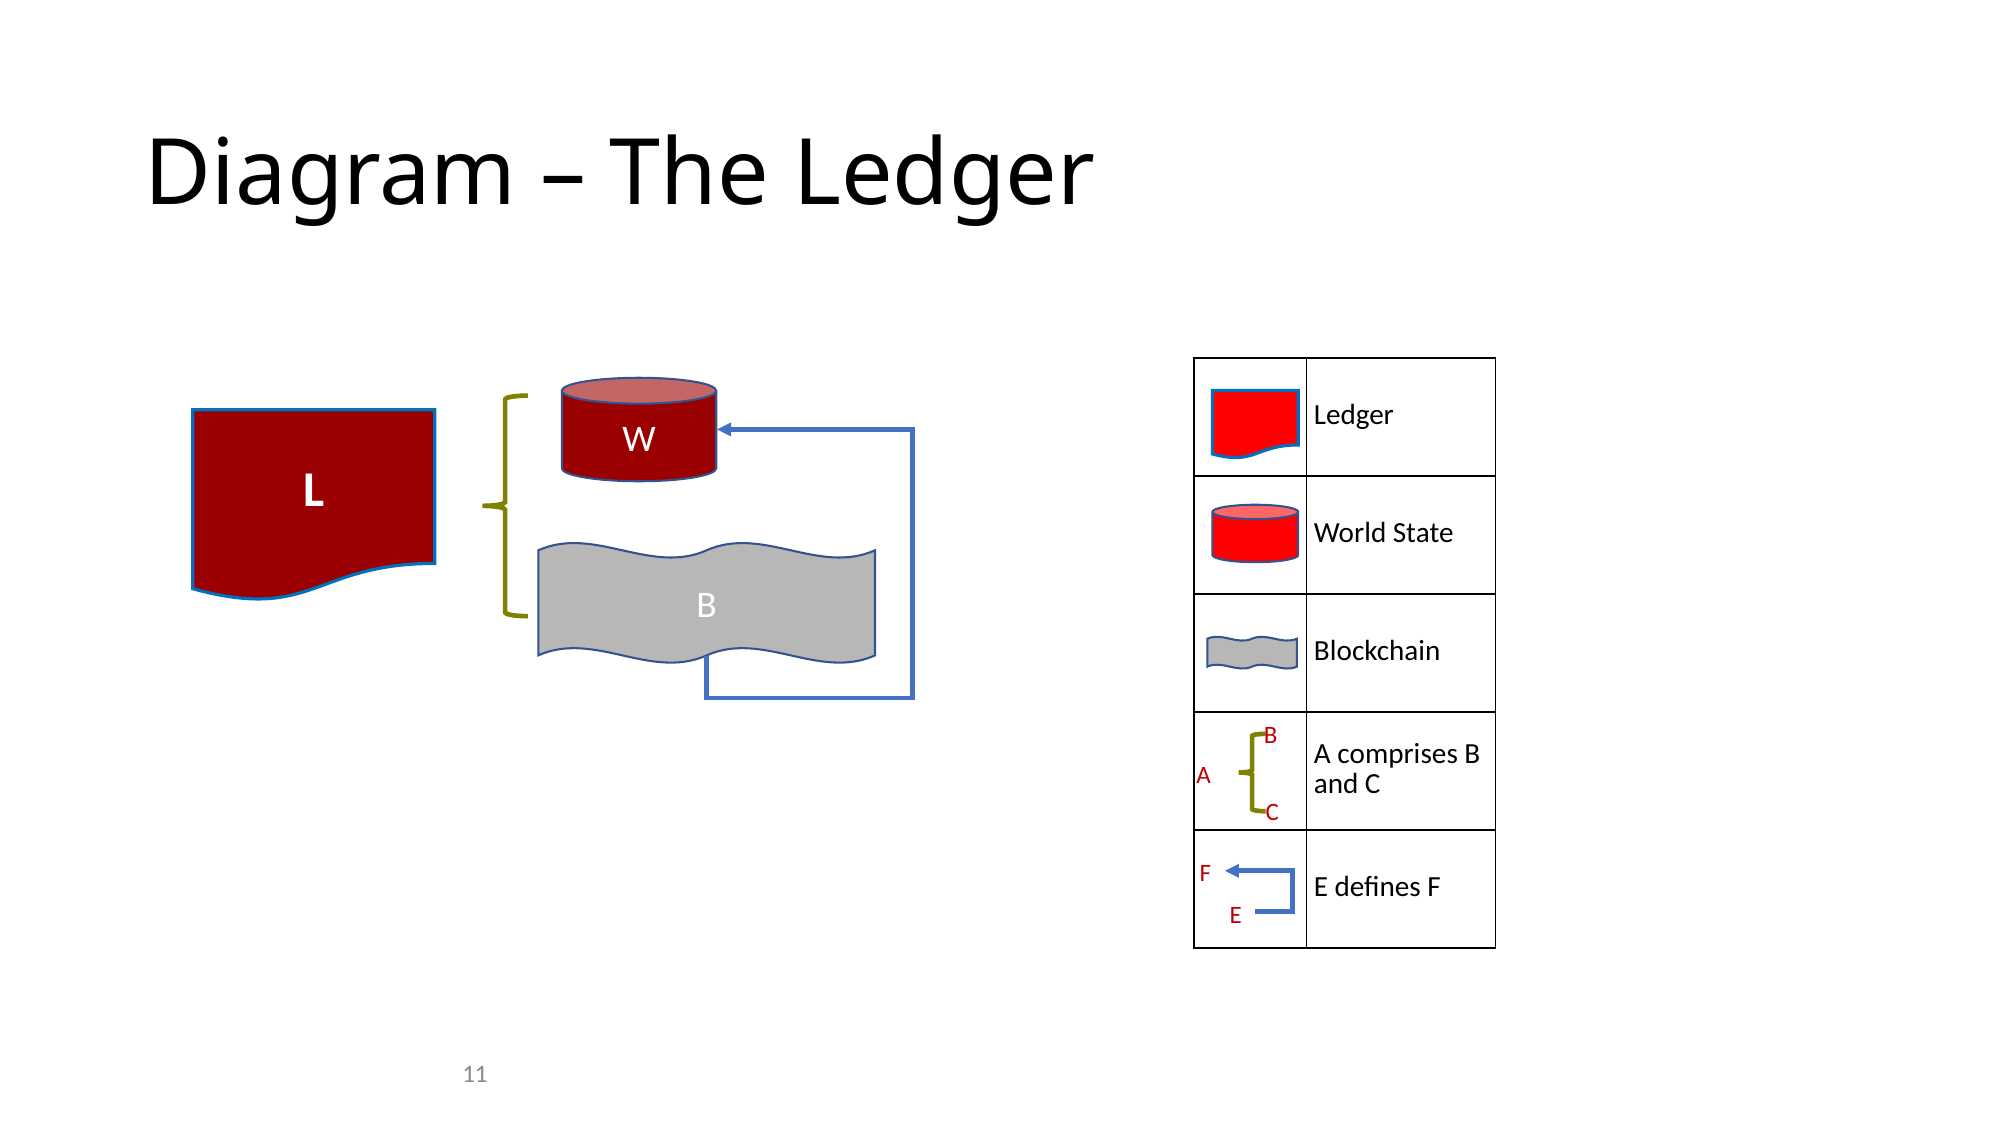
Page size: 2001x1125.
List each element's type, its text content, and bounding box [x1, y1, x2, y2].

text_box [1212, 390, 1299, 458]
text_box E [1222, 891, 1250, 936]
text_box [1207, 636, 1297, 669]
title Diagram – The Ledger [136, 65, 1863, 284]
text_box [1224, 864, 1294, 912]
text_box C [1258, 788, 1287, 833]
text_box [706, 423, 913, 699]
table_cell A comprises B and C [1307, 713, 1495, 829]
table_cell World State [1307, 477, 1495, 593]
table_cell [1195, 595, 1306, 711]
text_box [561, 377, 717, 482]
table_header [1195, 359, 1306, 475]
table_cell [1195, 713, 1258, 829]
text_box F [1192, 848, 1219, 894]
text_box [1238, 734, 1266, 811]
text_box A [1189, 750, 1219, 796]
table_cell E defines F [1307, 831, 1495, 947]
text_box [1212, 504, 1299, 563]
table_cell [1195, 477, 1306, 593]
table_cell Blockchain [1307, 595, 1495, 711]
text_box B [1256, 710, 1286, 756]
text_box [482, 395, 528, 617]
table_cell [1195, 831, 1306, 947]
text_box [192, 409, 435, 600]
table_header Ledger [1307, 359, 1495, 475]
slide_number 11 [451, 1050, 496, 1096]
table_cell [1266, 713, 1306, 829]
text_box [538, 542, 876, 663]
